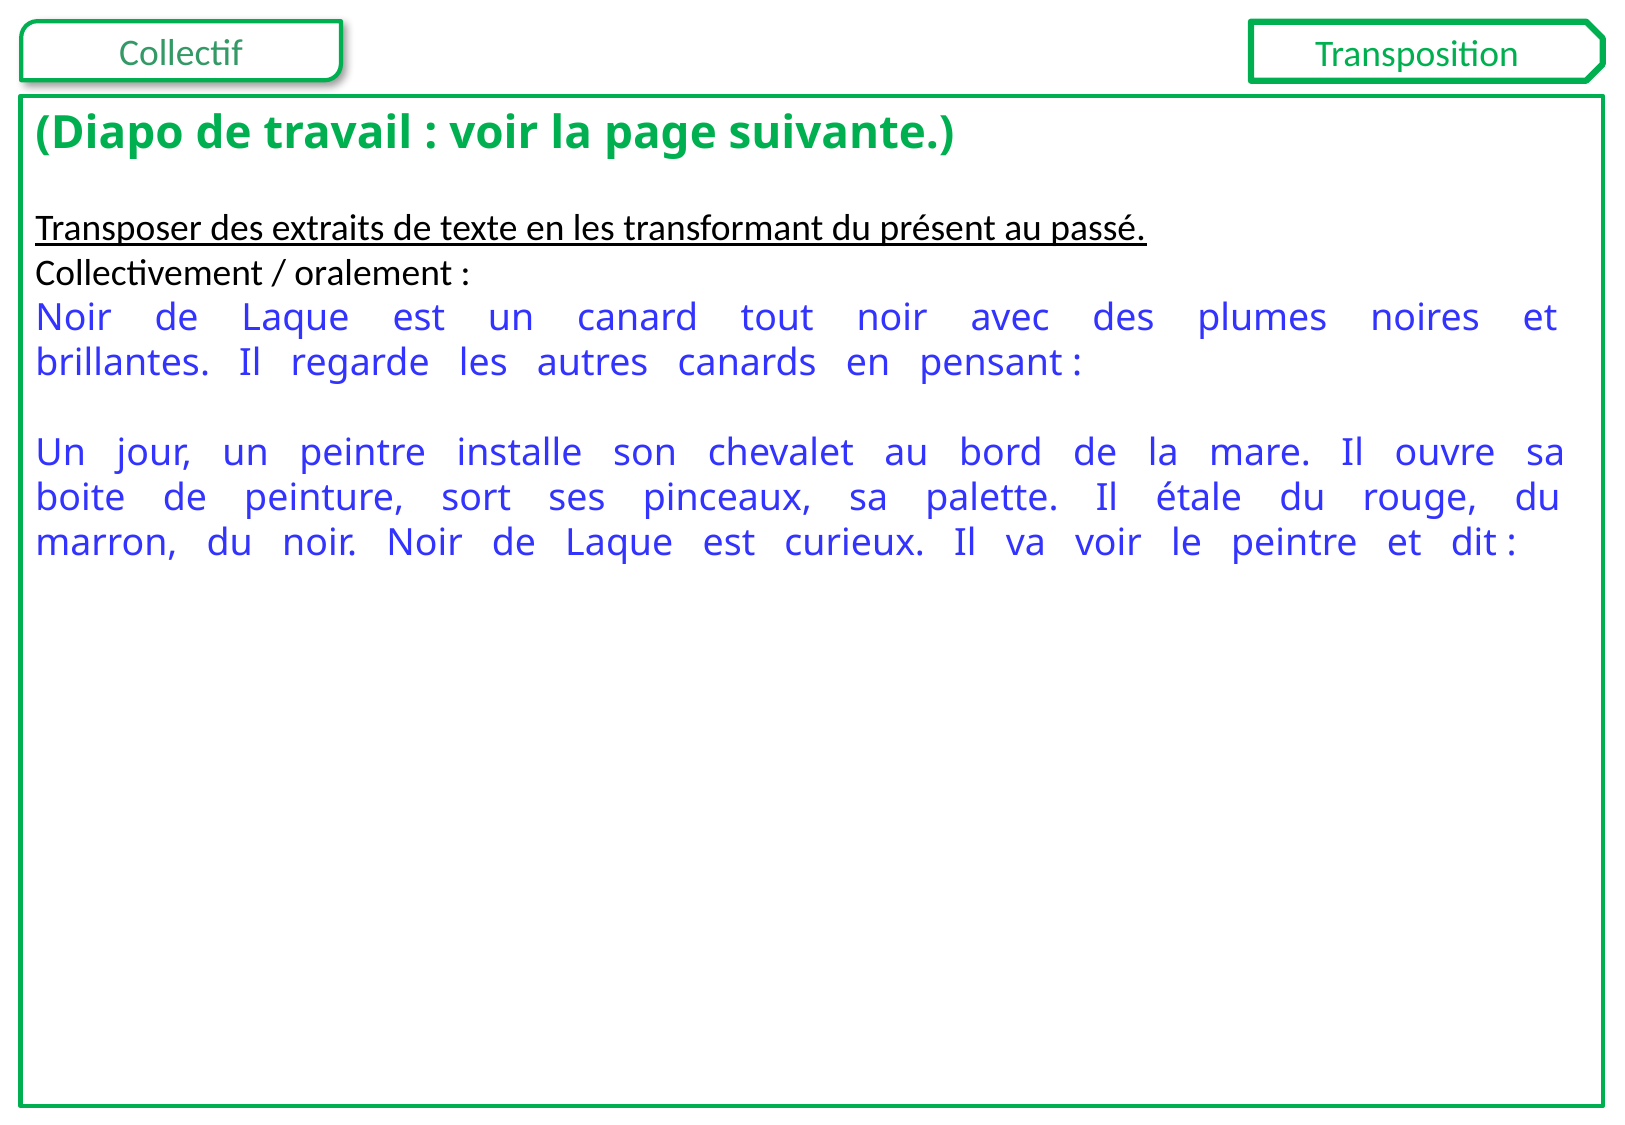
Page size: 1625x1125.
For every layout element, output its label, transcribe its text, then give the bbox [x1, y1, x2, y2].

list (Diapo de travail : voir la page suivante.) Transposer des extraits de texte en les transformant du présent au passé. Collectivement / oralement : Noir de Laque est un canard tout noir avec des plumes noires et brillantes. Il regarde les autres canards en pensant : Un jour, un peintre installe son chevalet au bord de la mare. Il ouvre sa boite de peinture, sort ses pinceaux, sa palette. Il étale du rouge, du marron, du noir. Noir de Laque est curieux. Il va voir le peintre et dit : [18, 94, 1605, 1108]
list Transposition [1250, 21, 1584, 81]
